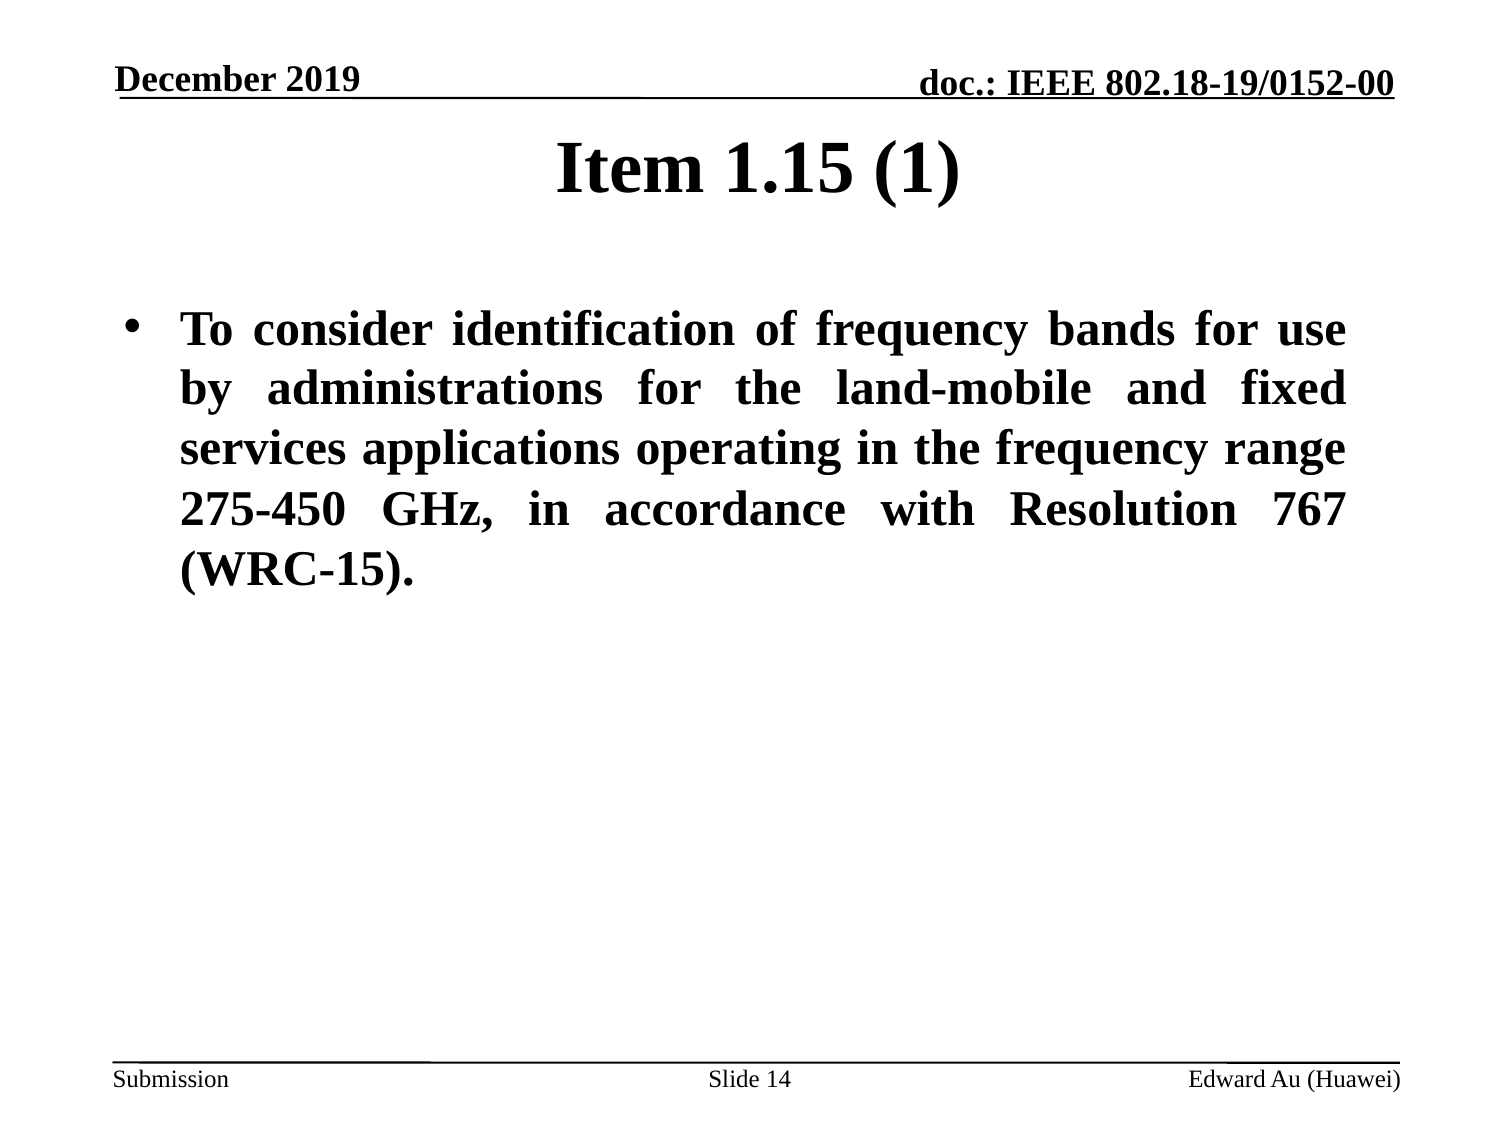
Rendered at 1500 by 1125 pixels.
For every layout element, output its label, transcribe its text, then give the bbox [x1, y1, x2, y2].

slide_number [114, 54, 493, 100]
title Item 1.15 (1) [120, 99, 1396, 226]
list To consider identification of frequency bands for use by administrations for the land-mobile and fixed services applications operating in the frequency range 275-450 GHz, in accordance with Resolution 767 (WRC-15). [108, 287, 1363, 951]
slide_number Slide 14 [699, 1061, 800, 1123]
footer Edward Au (Huawei) [902, 1061, 1402, 1093]
